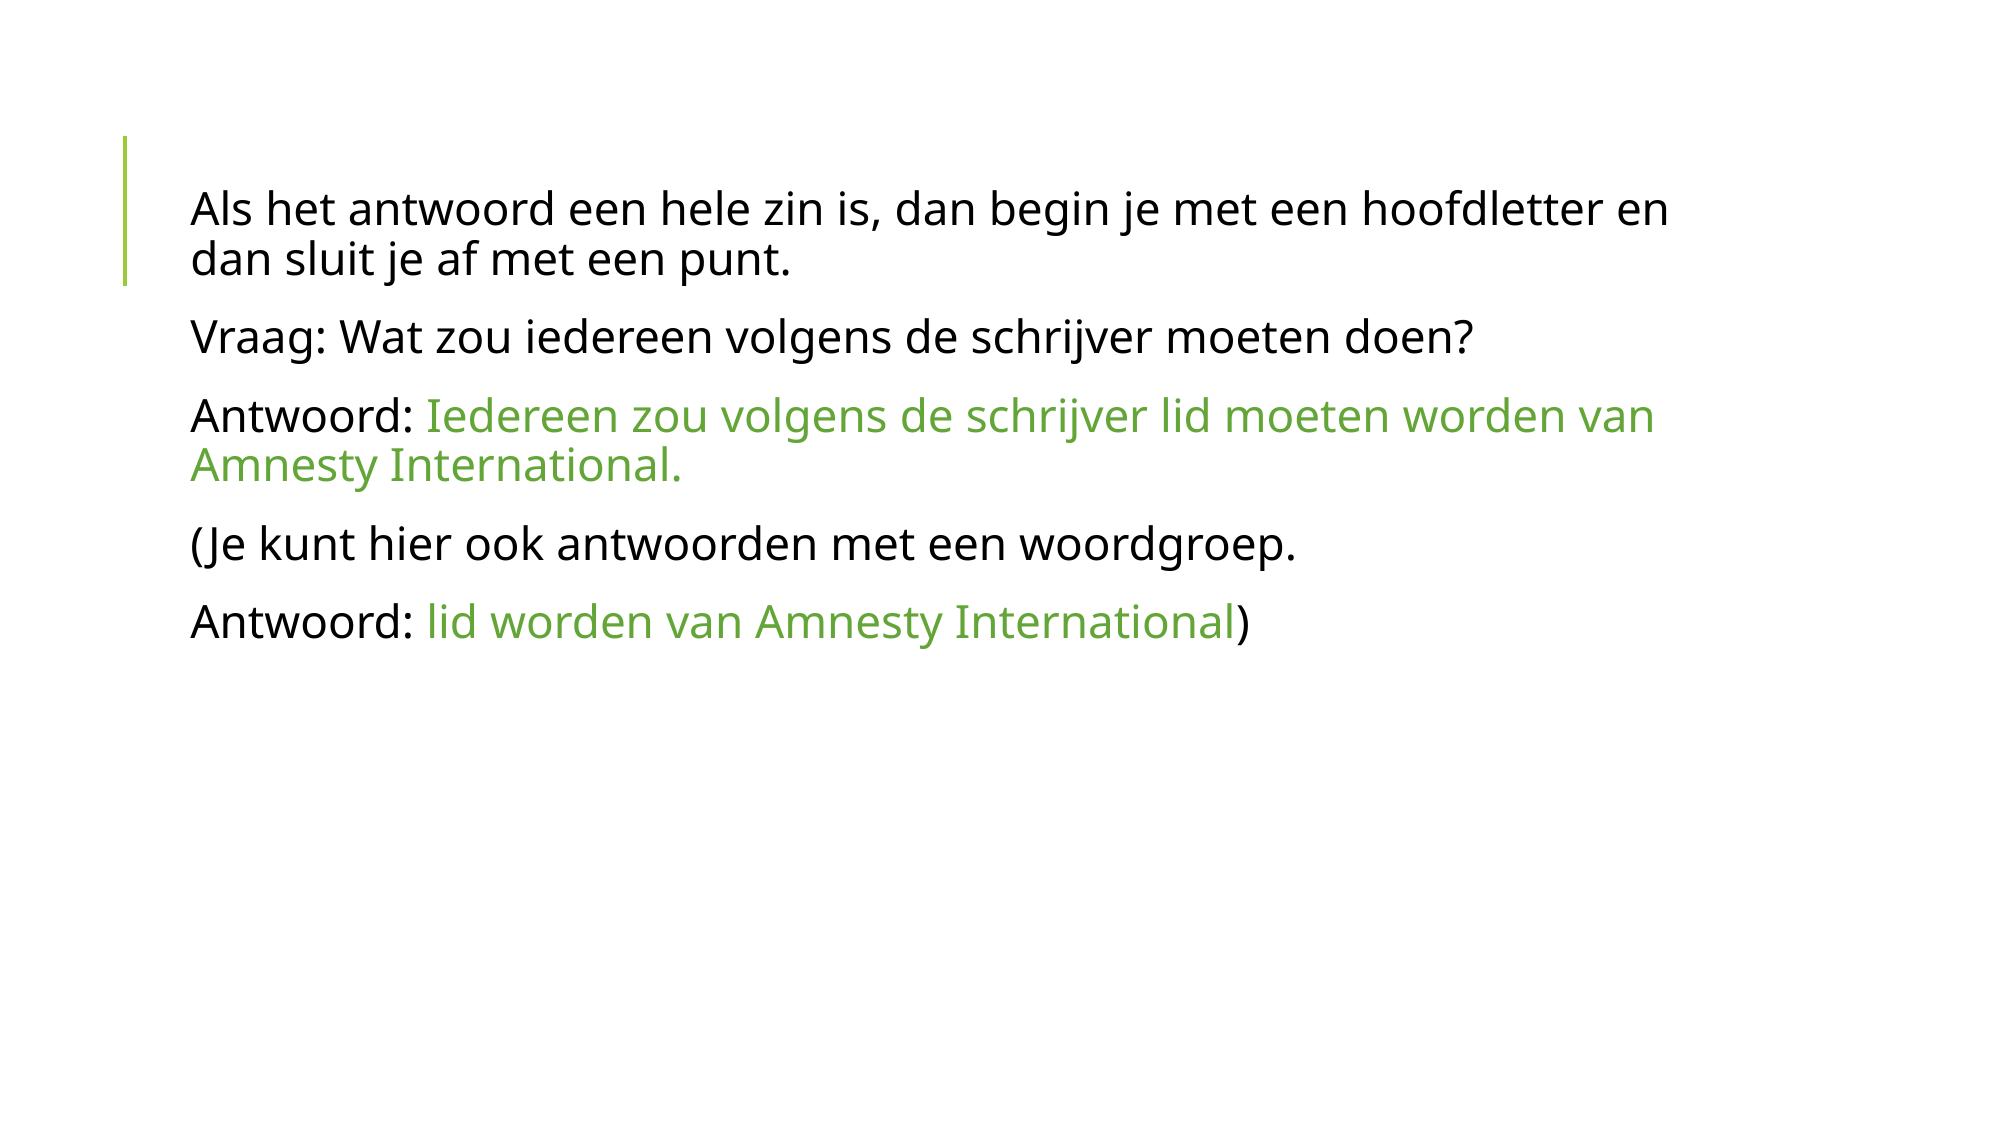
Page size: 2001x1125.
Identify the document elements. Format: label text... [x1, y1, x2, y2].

list Als het antwoord een hele zin is, dan begin je met een hoofdletter en dan sluit je af met een punt. Vraag: Wat zou iedereen volgens de schrijver moeten doen? Antwoord: Iedereen zou volgens de schrijver lid moeten worden van Amnesty International. (Je kunt hier ook antwoorden met een woordgroep. Antwoord: lid worden van Amnesty International) [168, 178, 1763, 839]
